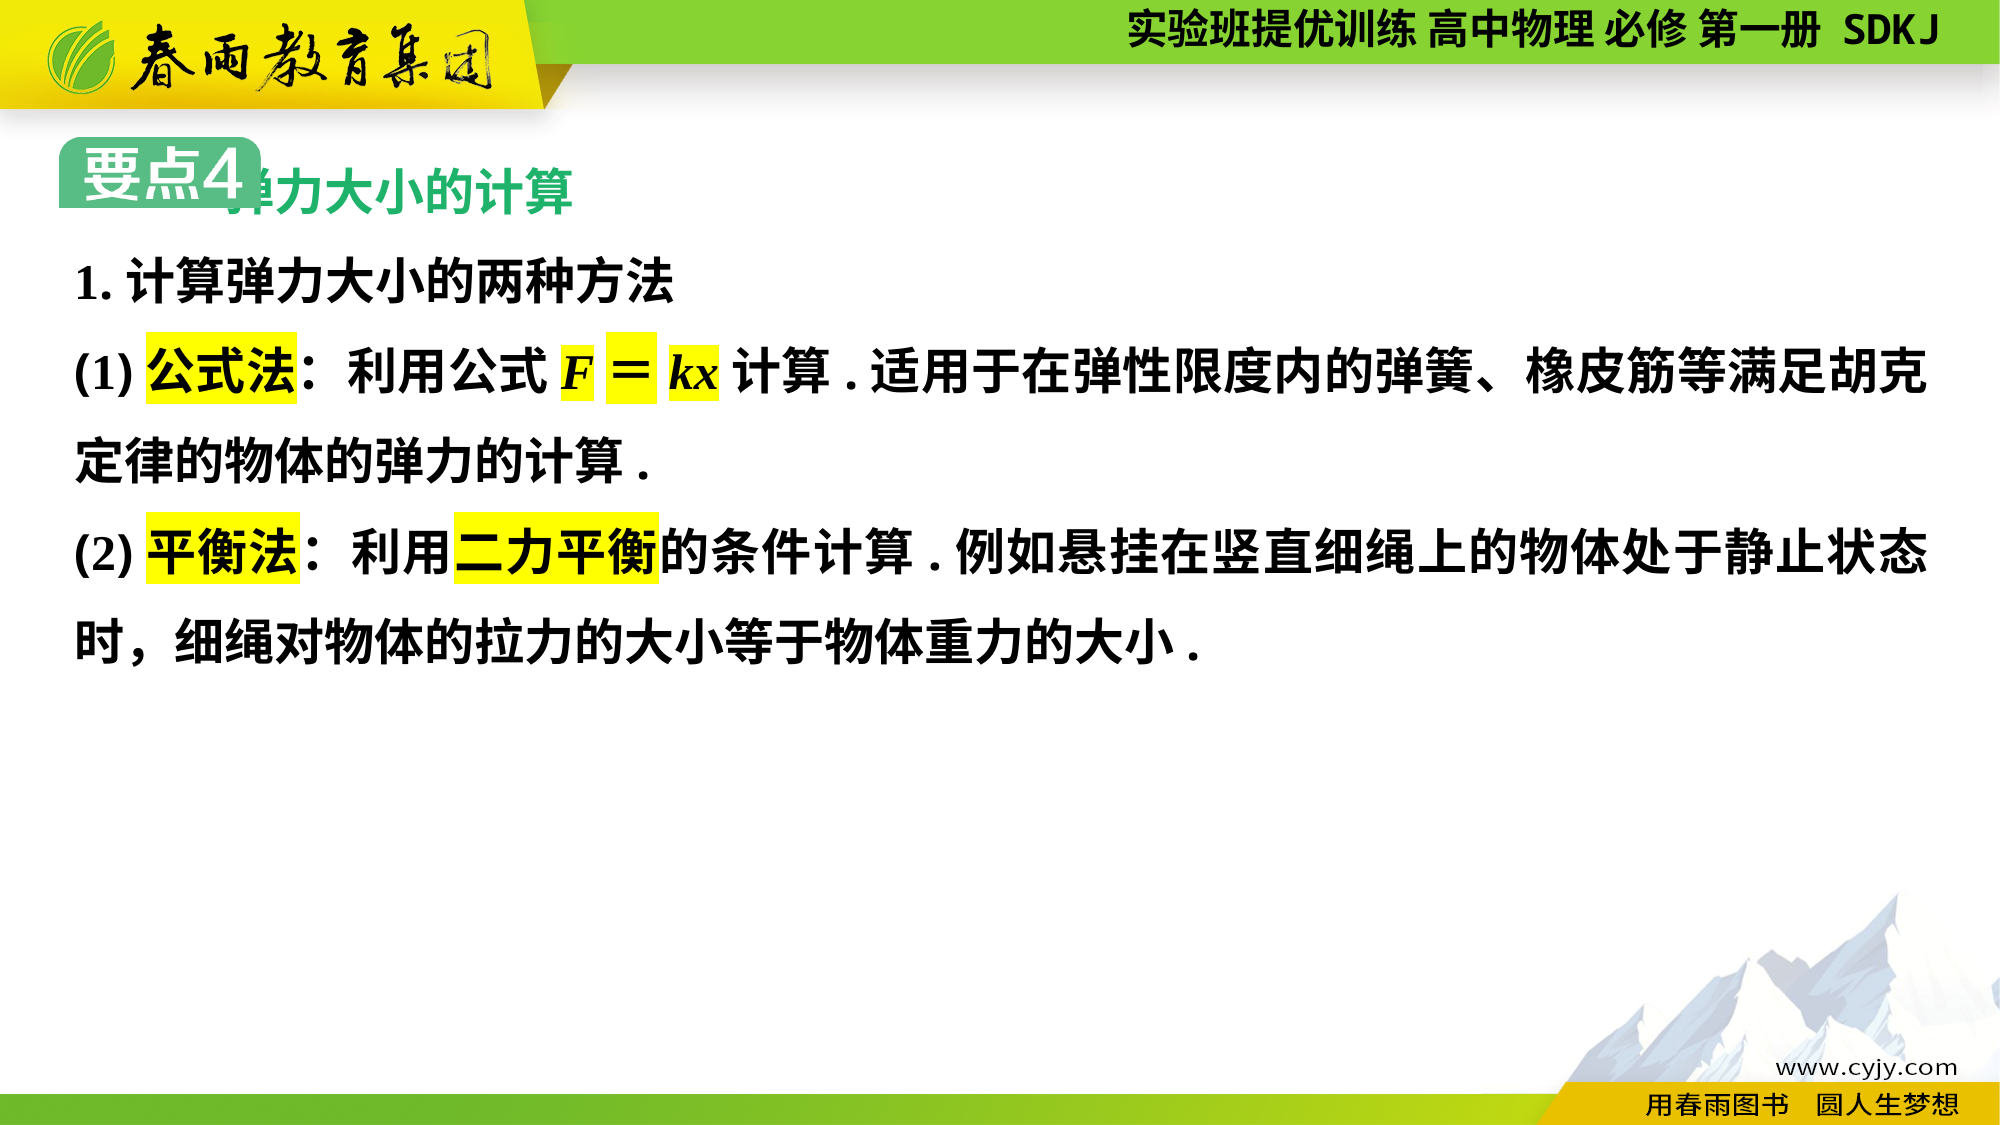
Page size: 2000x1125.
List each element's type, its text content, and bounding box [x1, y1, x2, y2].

picture [0, 0, 2000, 1125]
list 弹力大小的计算 1.计算弹力大小的两种方法 (1)公式法：利用公式F＝kx计算.适用于在弹性限度内的弹簧、橡皮筋等满足胡克定律的物体的弹力的计算. (2)平衡法：利用二力平衡的条件计算.例如悬挂在竖直细绳上的物体处于静止状态时，细绳对物体的拉力的大小等于物体重力的大小. [59, 122, 1944, 672]
